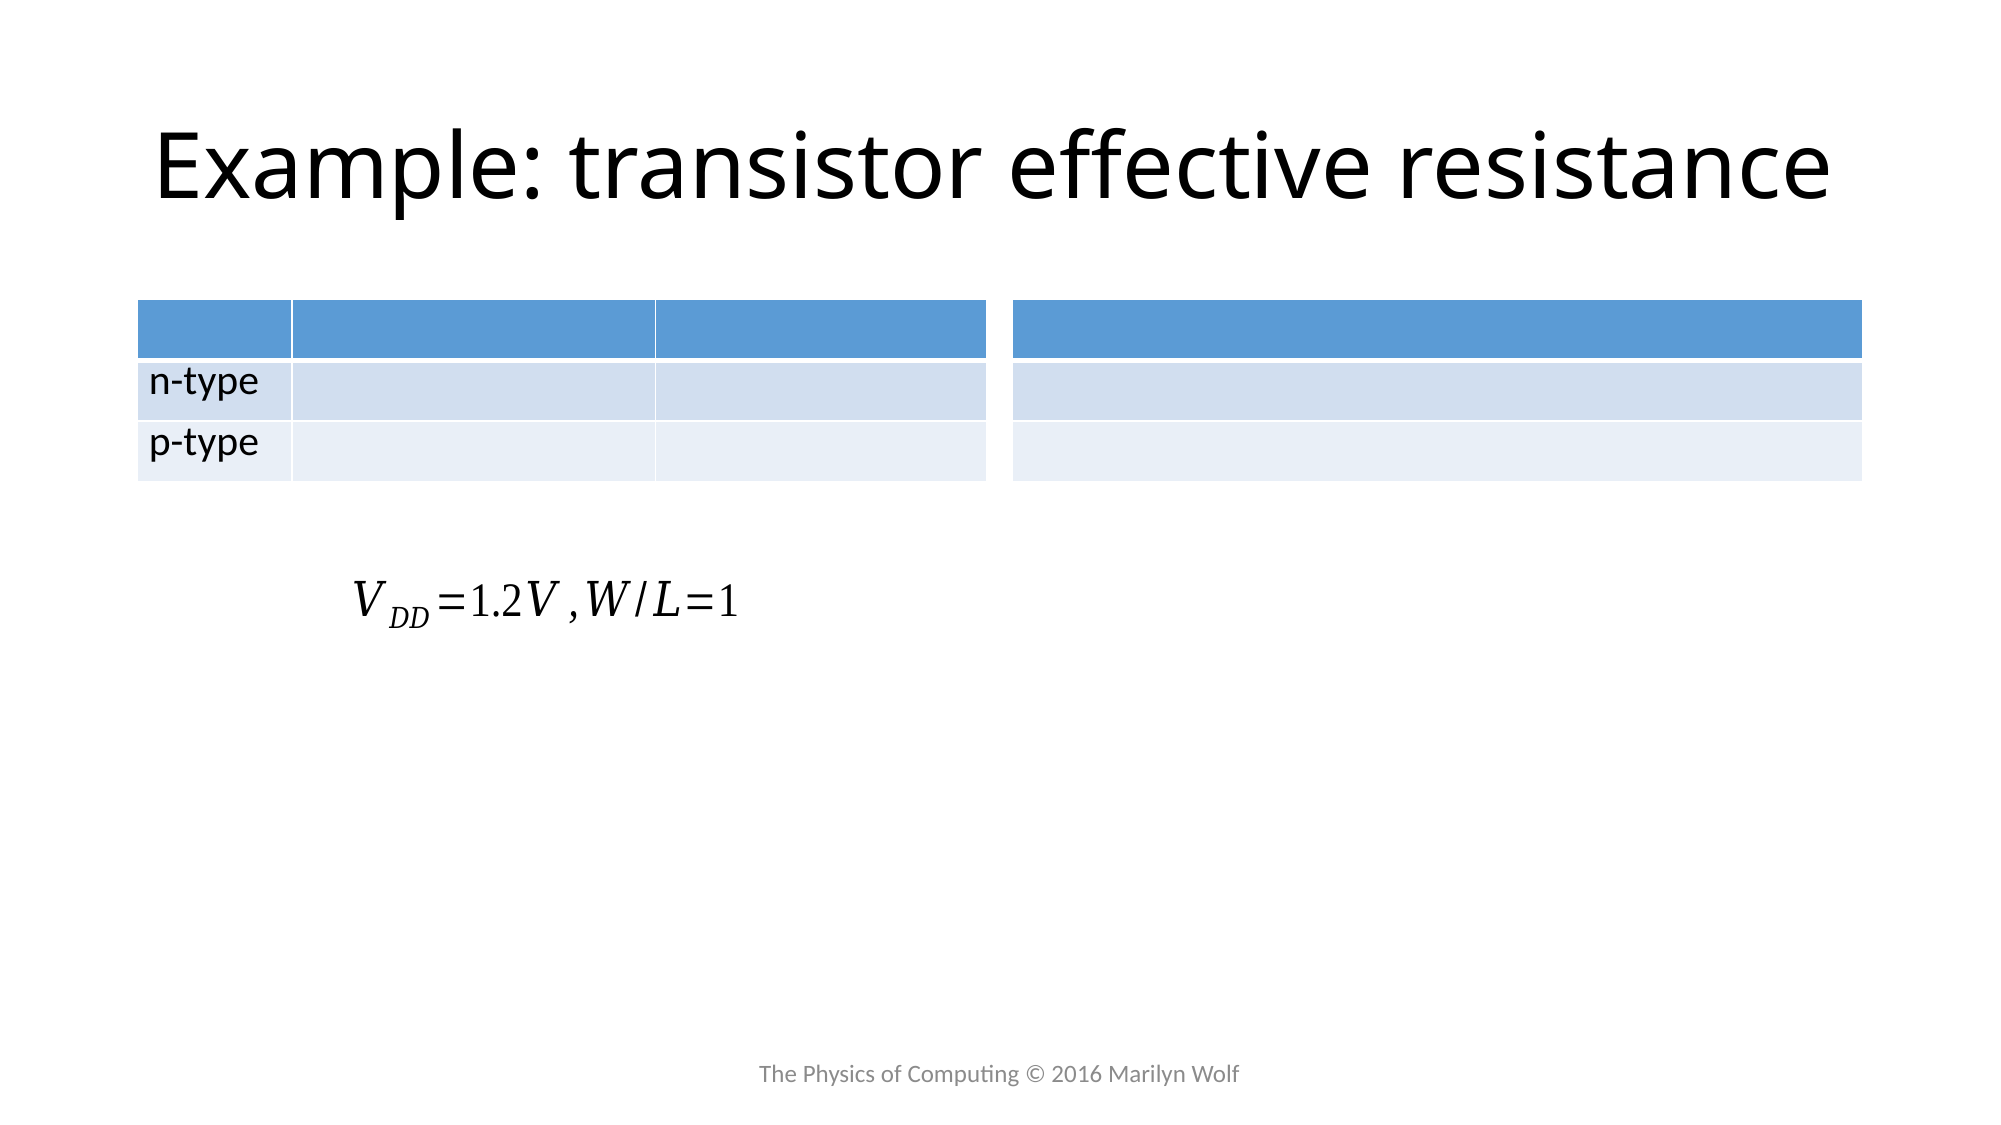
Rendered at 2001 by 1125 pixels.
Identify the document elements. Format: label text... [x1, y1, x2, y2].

footer The Physics of Computing © 2016 Marilyn Wolf [662, 1042, 1338, 1103]
title Example: transistor effective resistance [137, 59, 1863, 278]
